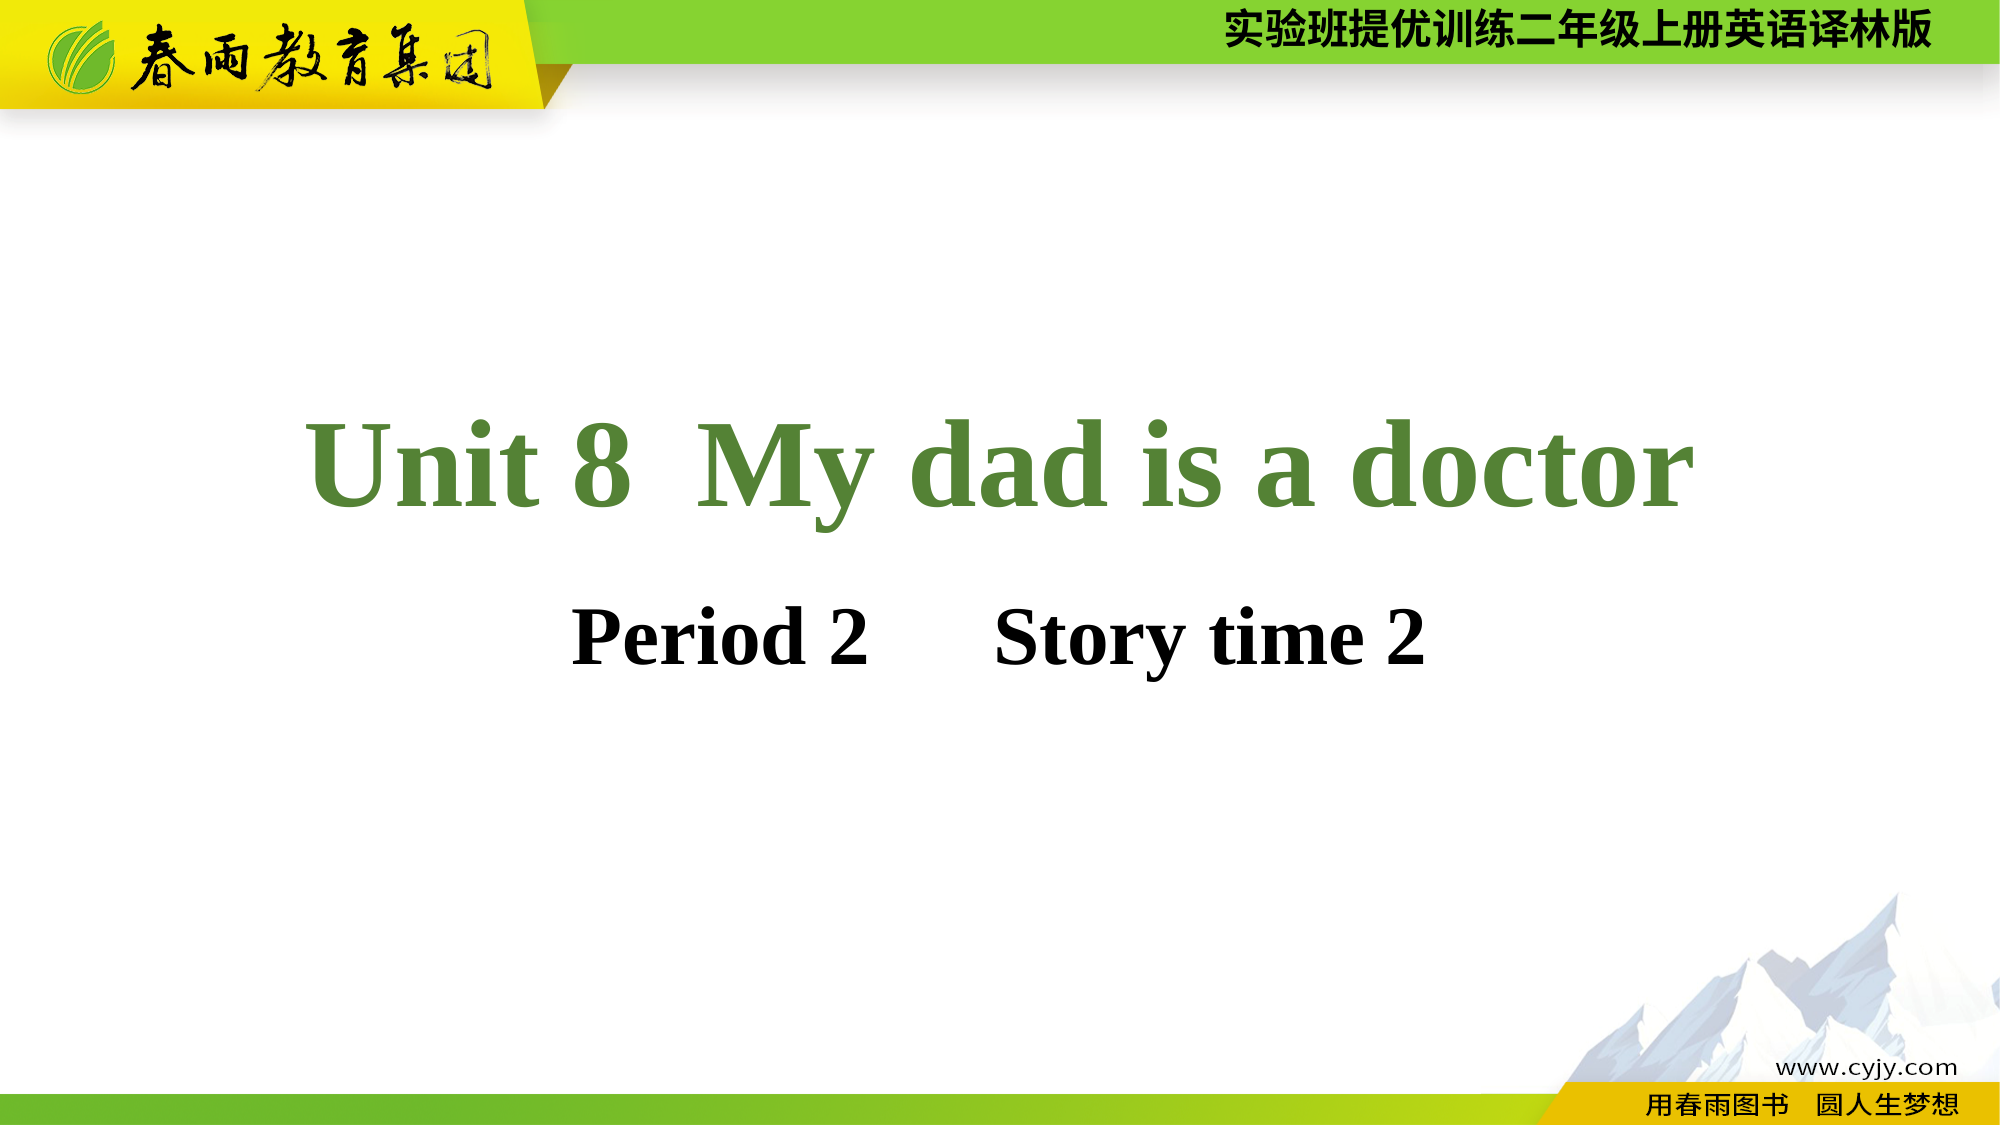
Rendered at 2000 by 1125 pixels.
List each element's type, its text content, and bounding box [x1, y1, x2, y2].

picture [0, 0, 2000, 298]
picture [0, 689, 2000, 1125]
text_box Unit 8 My dad is a doctor Period 2 Story time 2 [0, 298, 2000, 689]
